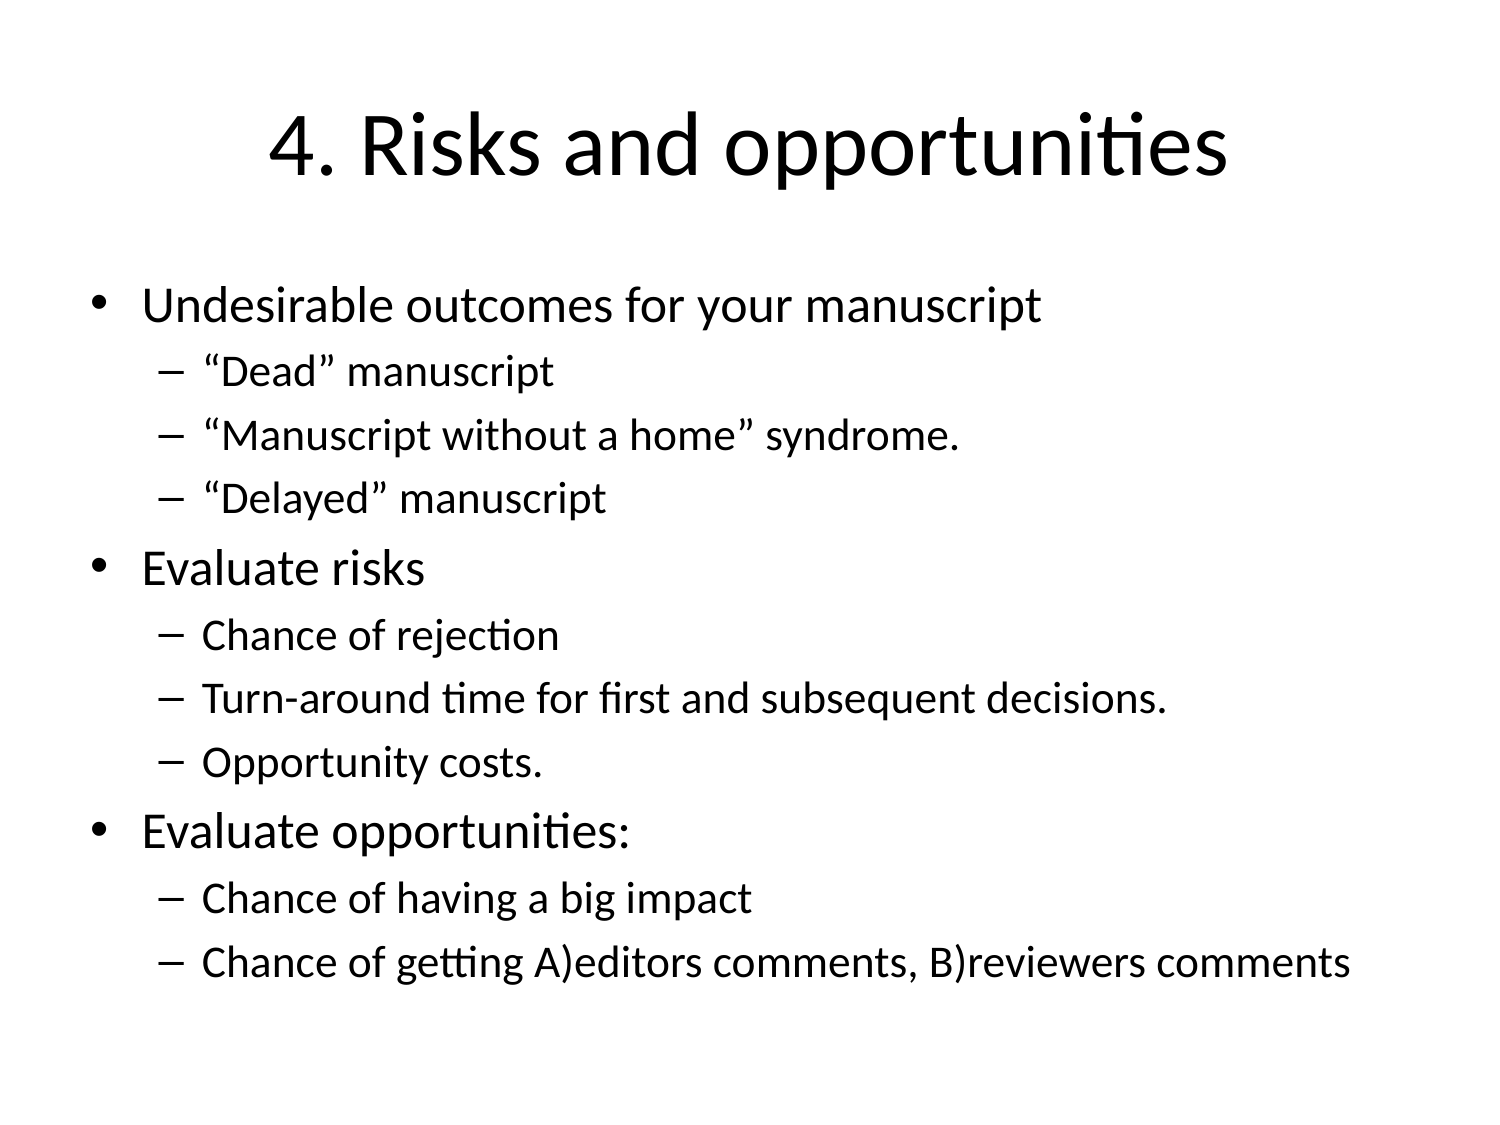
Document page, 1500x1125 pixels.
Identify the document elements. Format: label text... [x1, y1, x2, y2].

title 4. Risks and opportunities [75, 45, 1425, 233]
list Undesirable outcomes for your manuscript “Dead” manuscript “Manuscript without a home” syndrome. “Delayed” manuscript Evaluate risks Chance of rejection Turn-around time for first and subsequent decisions. Opportunity costs. Evaluate opportunities: Chance of having a big impact Chance of getting A)editors comments, B)reviewers comments [75, 262, 1425, 1005]
